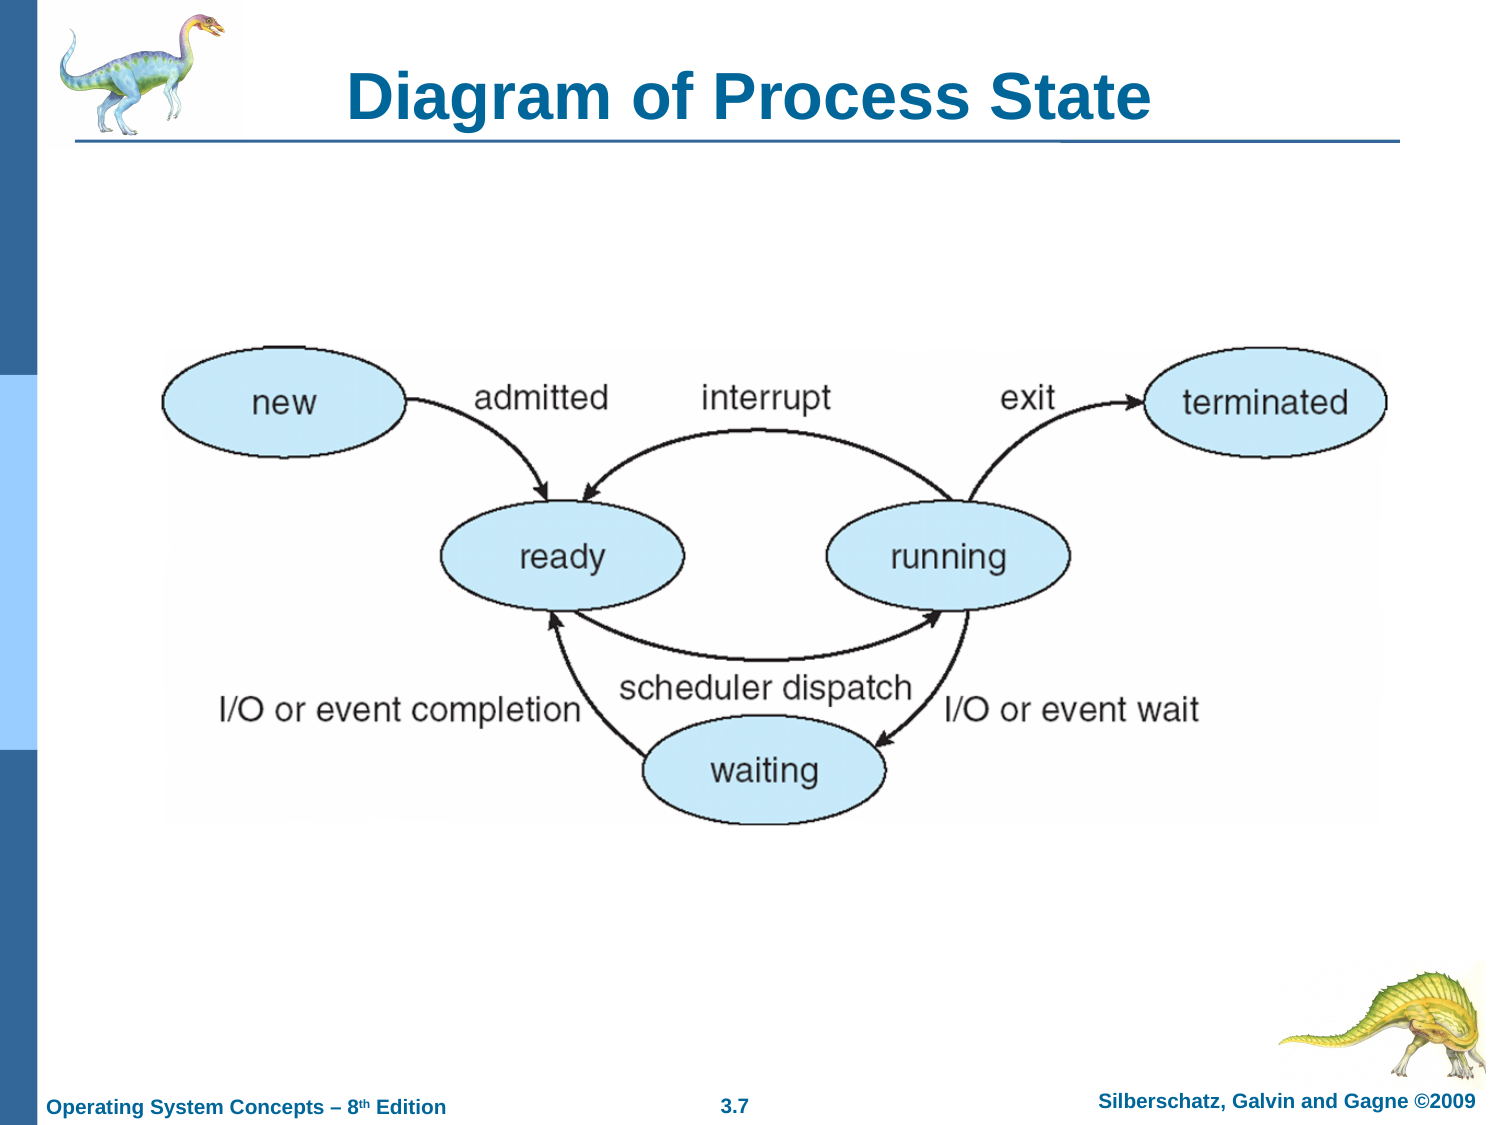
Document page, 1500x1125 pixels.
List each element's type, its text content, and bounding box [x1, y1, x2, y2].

picture [1275, 959, 1486, 1090]
title Diagram of Process State [75, 45, 1425, 141]
picture [46, 0, 243, 149]
picture [154, 338, 1394, 833]
